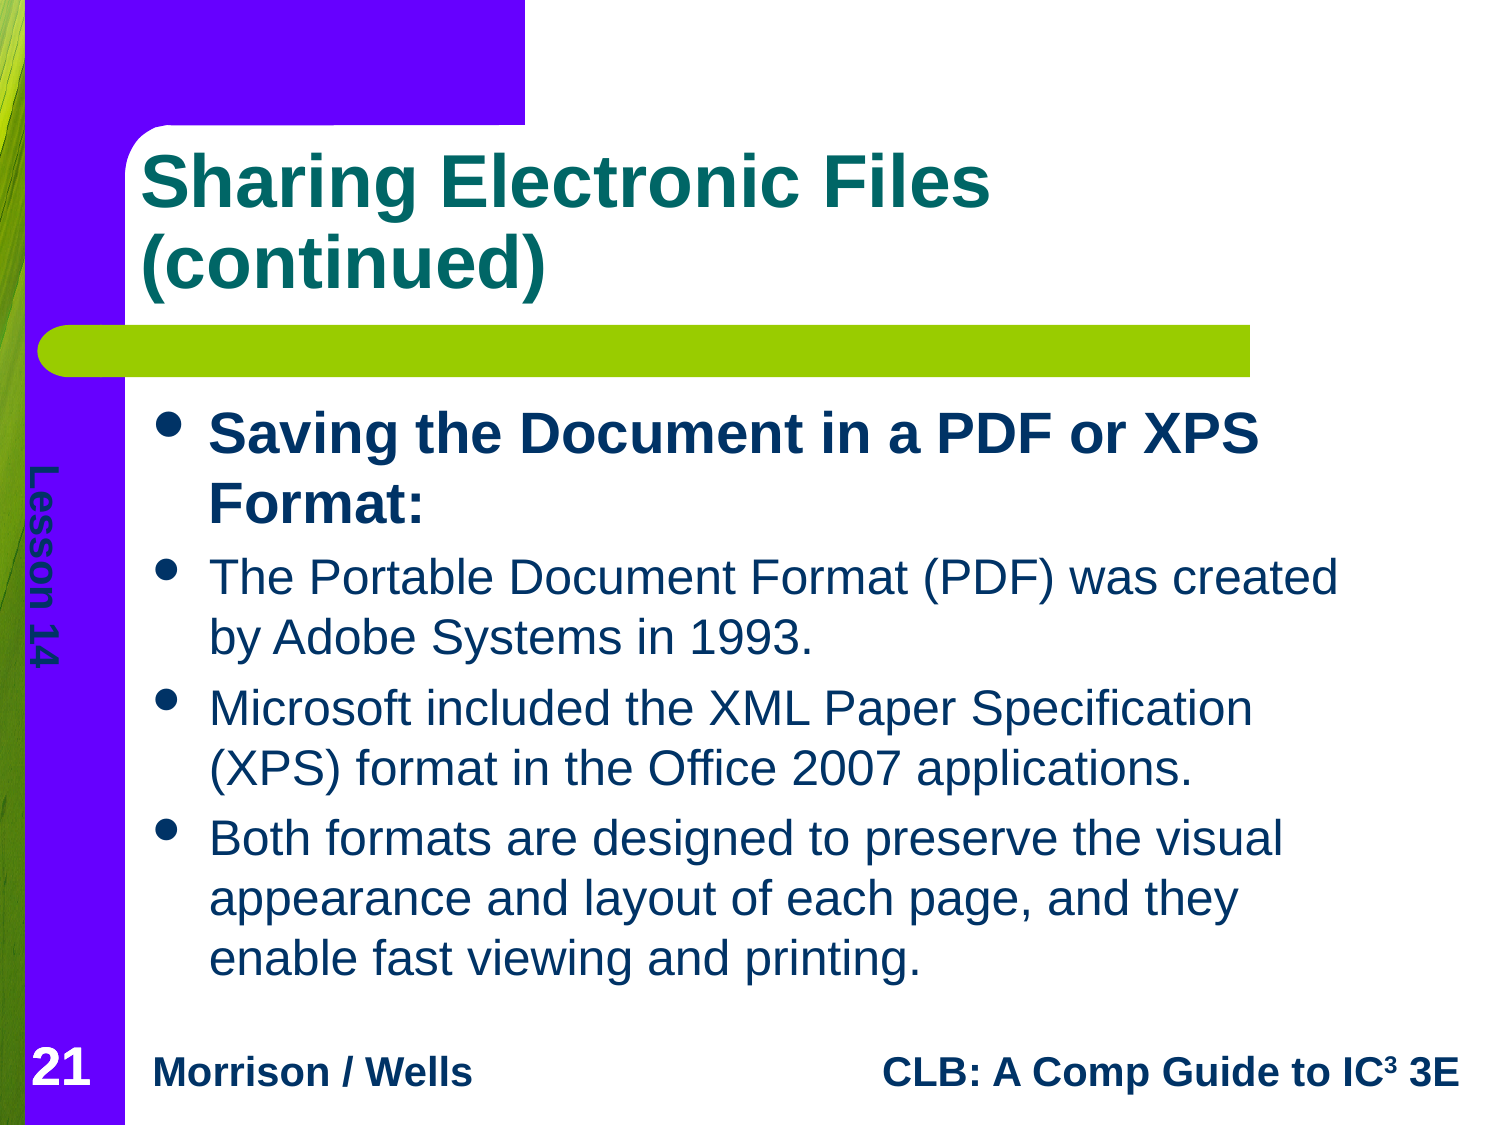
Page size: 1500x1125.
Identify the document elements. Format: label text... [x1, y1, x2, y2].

list Saving the Document in a PDF or XPS Format: The Portable Document Format (PDF) was created by Adobe Systems in 1993. Microsoft included the XML Paper Specification (XPS) format in the Office 2007 applications. Both formats are designed to preserve the visual appearance and layout of each page, and they enable fast viewing and printing. [137, 387, 1413, 1038]
text_box 21 [13, 1023, 111, 1105]
title Sharing Electronic Files (continued) [124, 124, 1426, 313]
picture [0, 0, 25, 1125]
